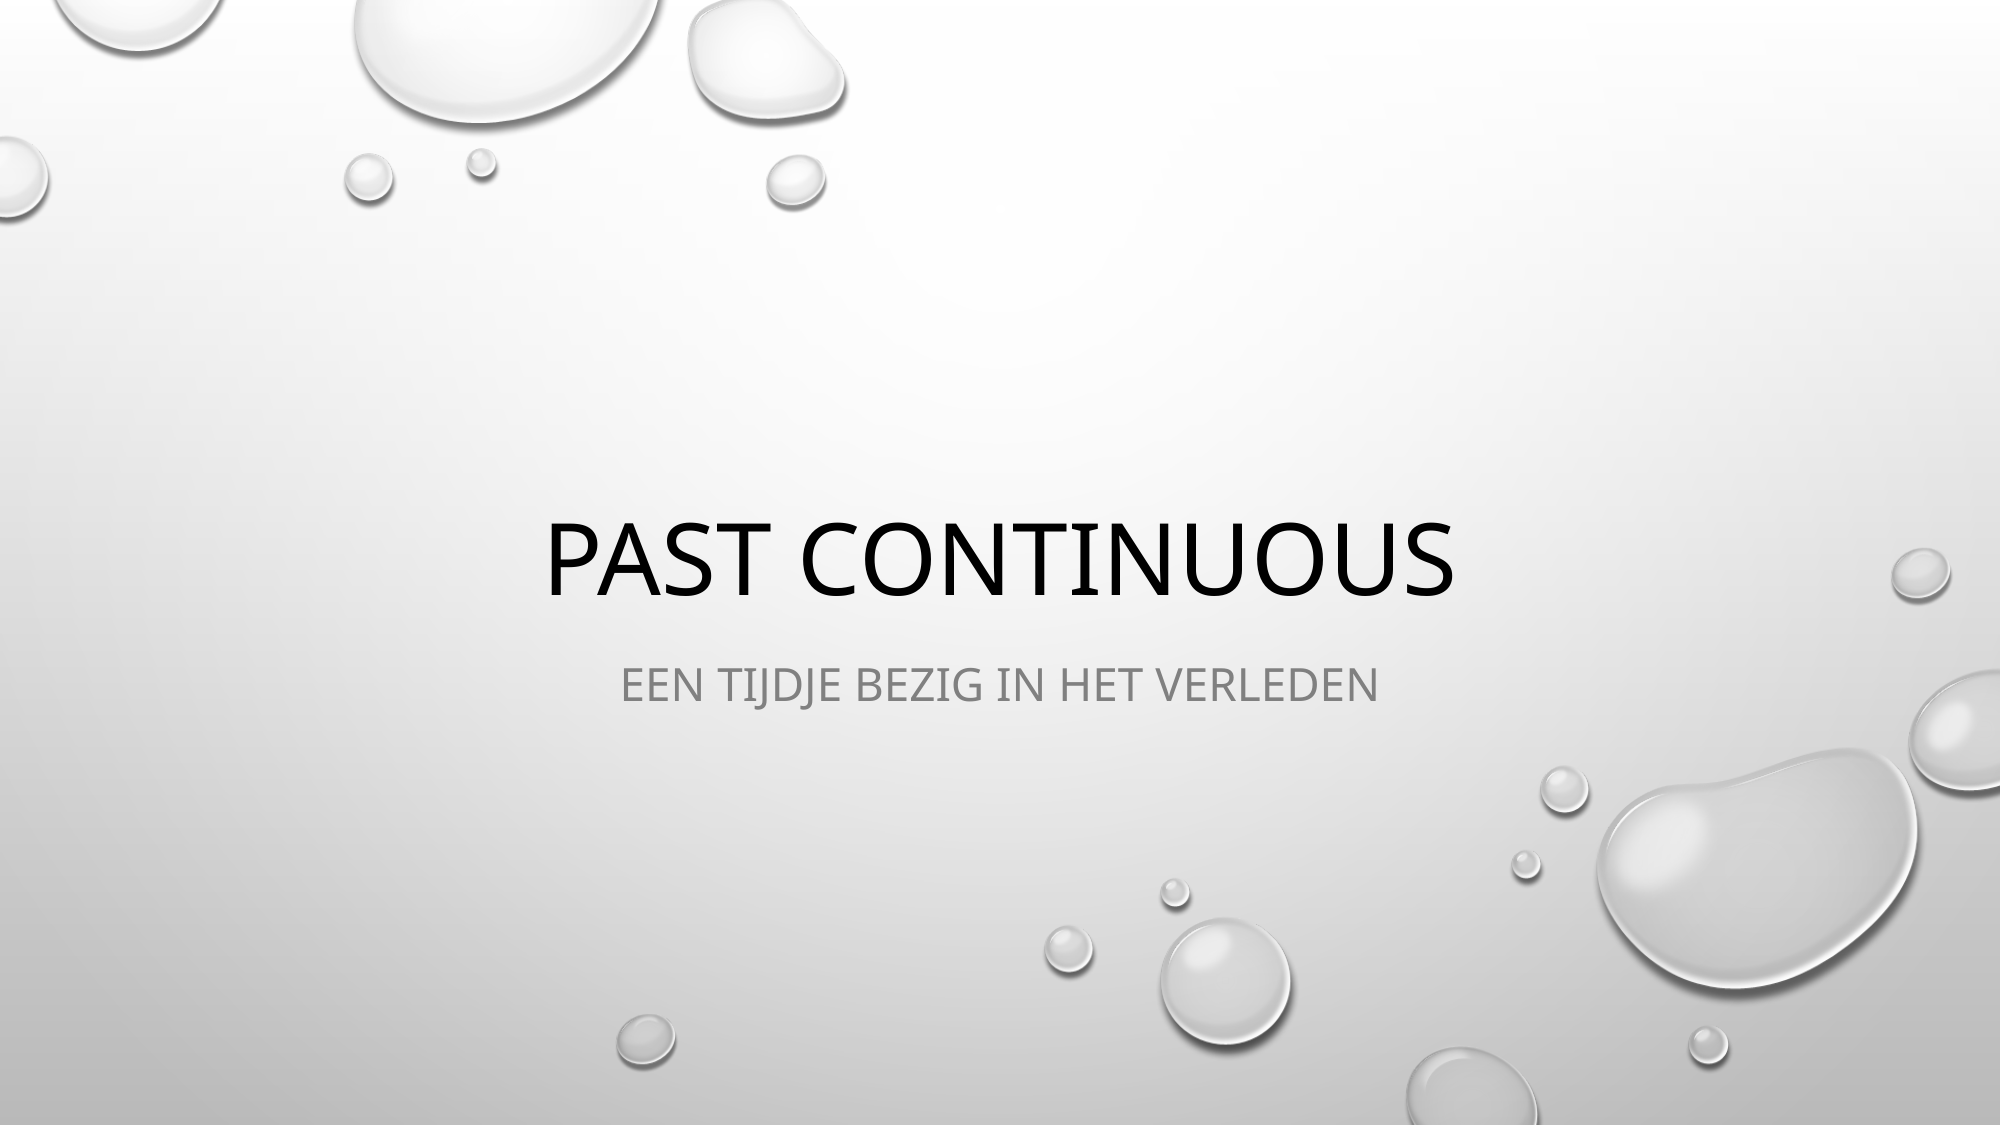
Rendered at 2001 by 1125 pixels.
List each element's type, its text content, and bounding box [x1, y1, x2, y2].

picture [0, 0, 2000, 1125]
subtitle Een tijdje bezig in het verleden [287, 637, 1713, 863]
title Past continuous [287, 213, 1713, 625]
